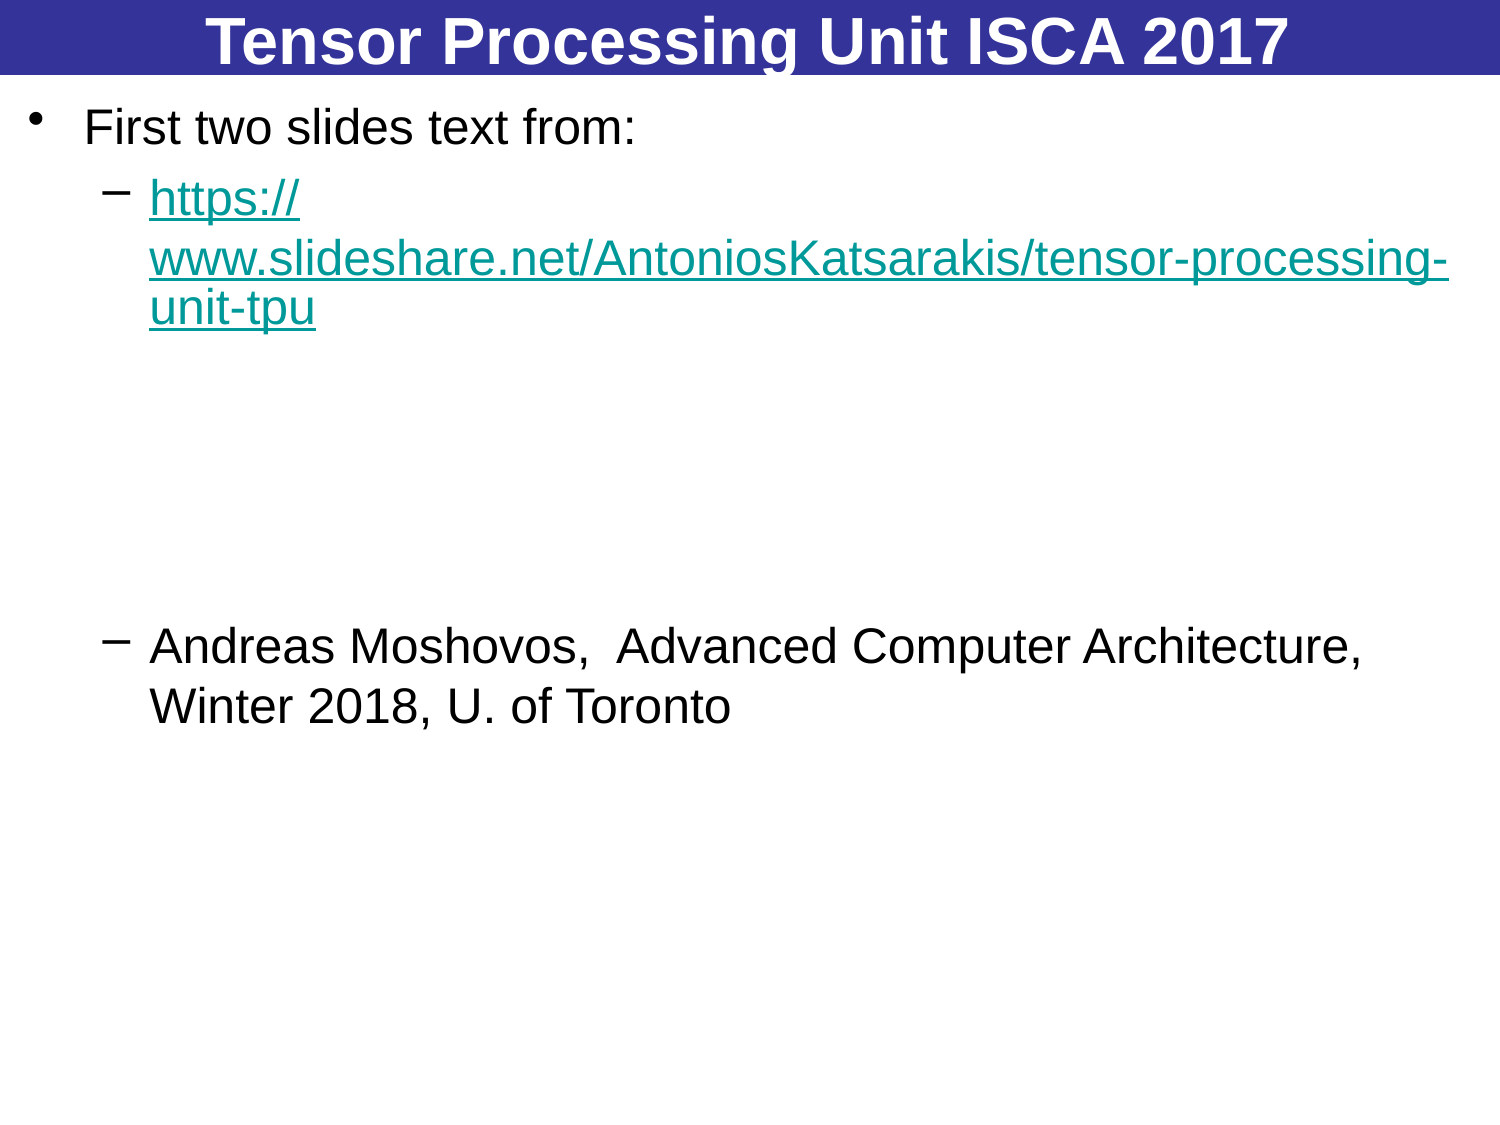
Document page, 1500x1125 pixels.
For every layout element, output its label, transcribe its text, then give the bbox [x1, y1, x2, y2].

title Tensor Processing Unit ISCA 2017 [0, 0, 1500, 75]
list First two slides text from: https://www.slideshare.net/AntoniosKatsarakis/tensor-processing-unit-tpu Andreas Moshovos, Advanced Computer Architecture, Winter 2018, U. of Toronto [12, 87, 1488, 1088]
